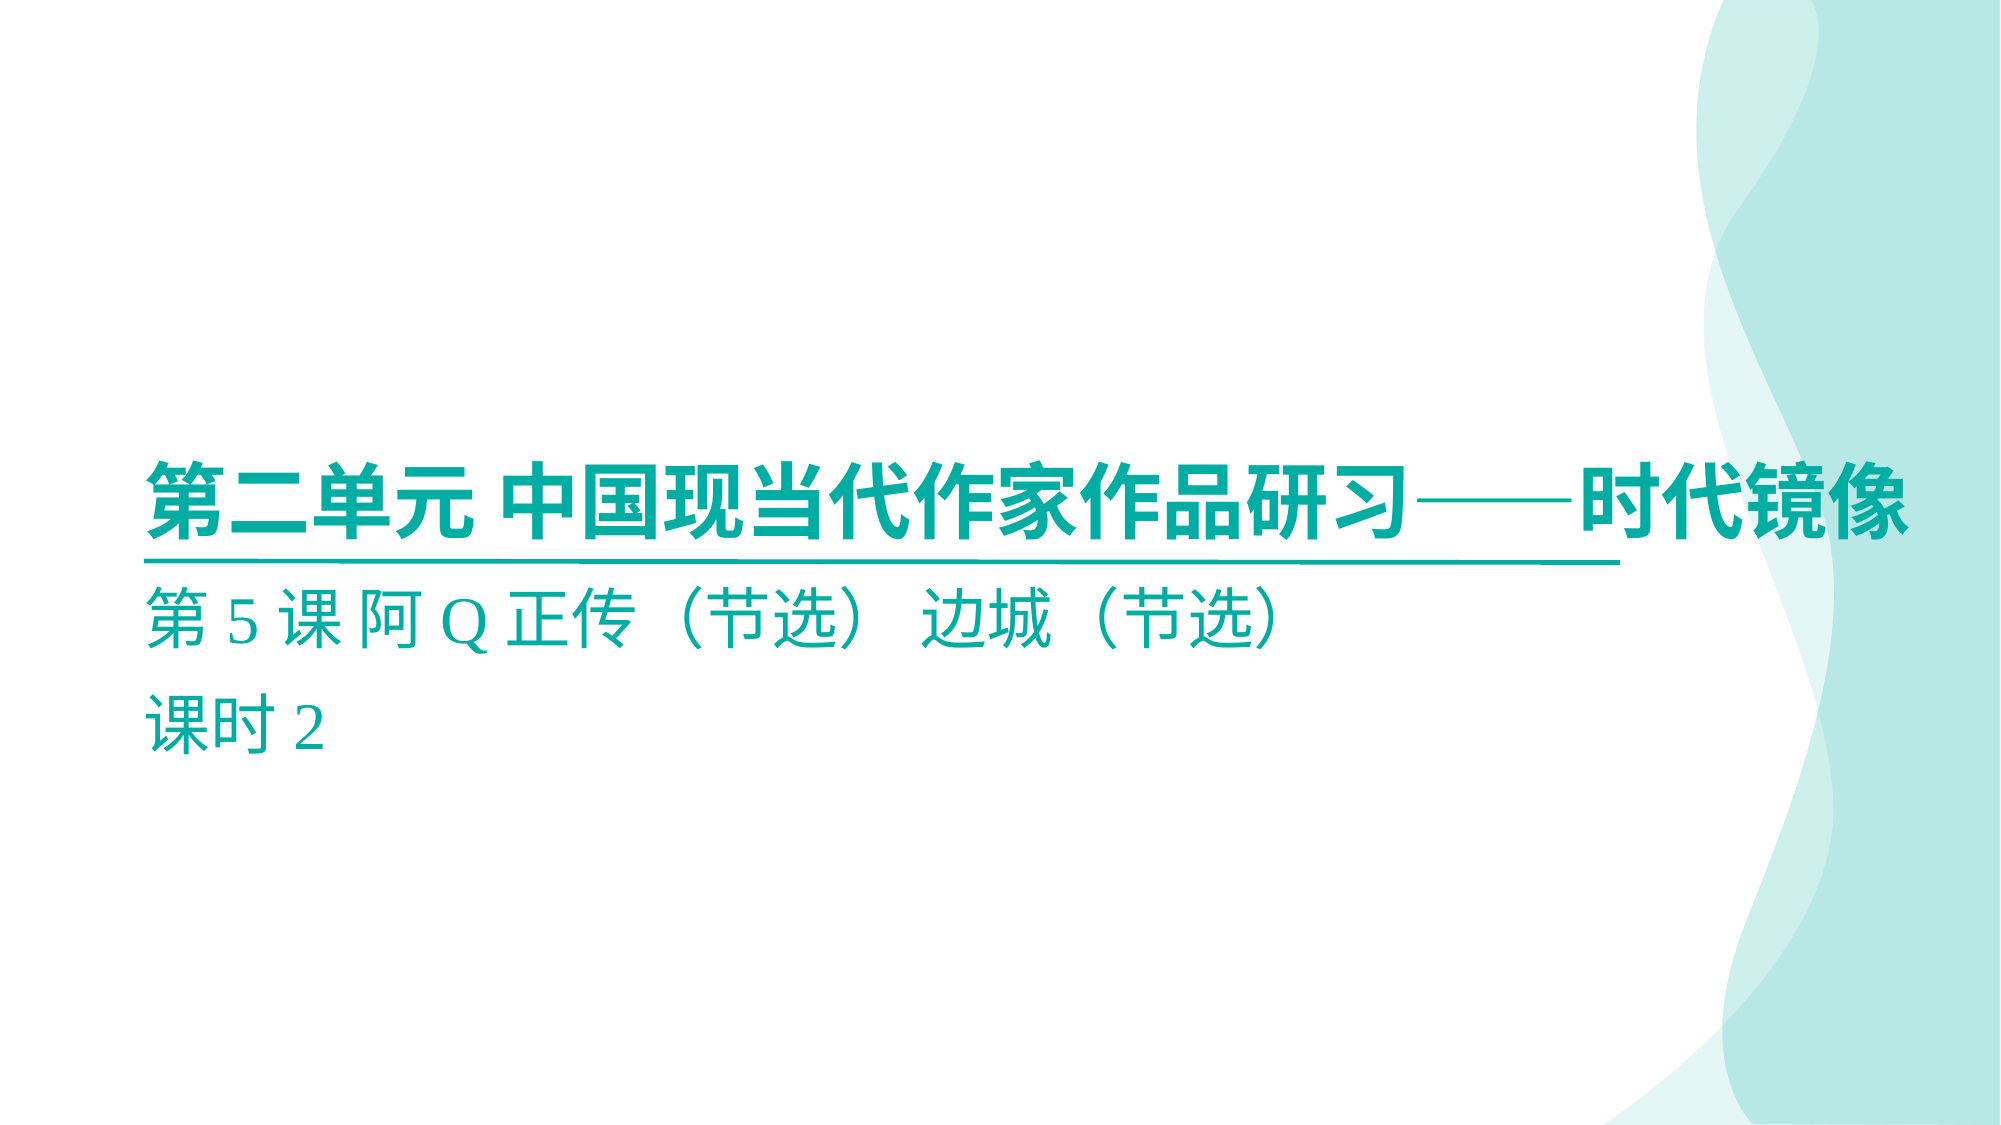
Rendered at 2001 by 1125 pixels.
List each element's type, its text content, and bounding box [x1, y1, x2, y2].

text_box 第二单元 中国现当代作家作品研习——时代镜像 [143, 430, 1976, 549]
picture [0, 0, 2000, 1125]
